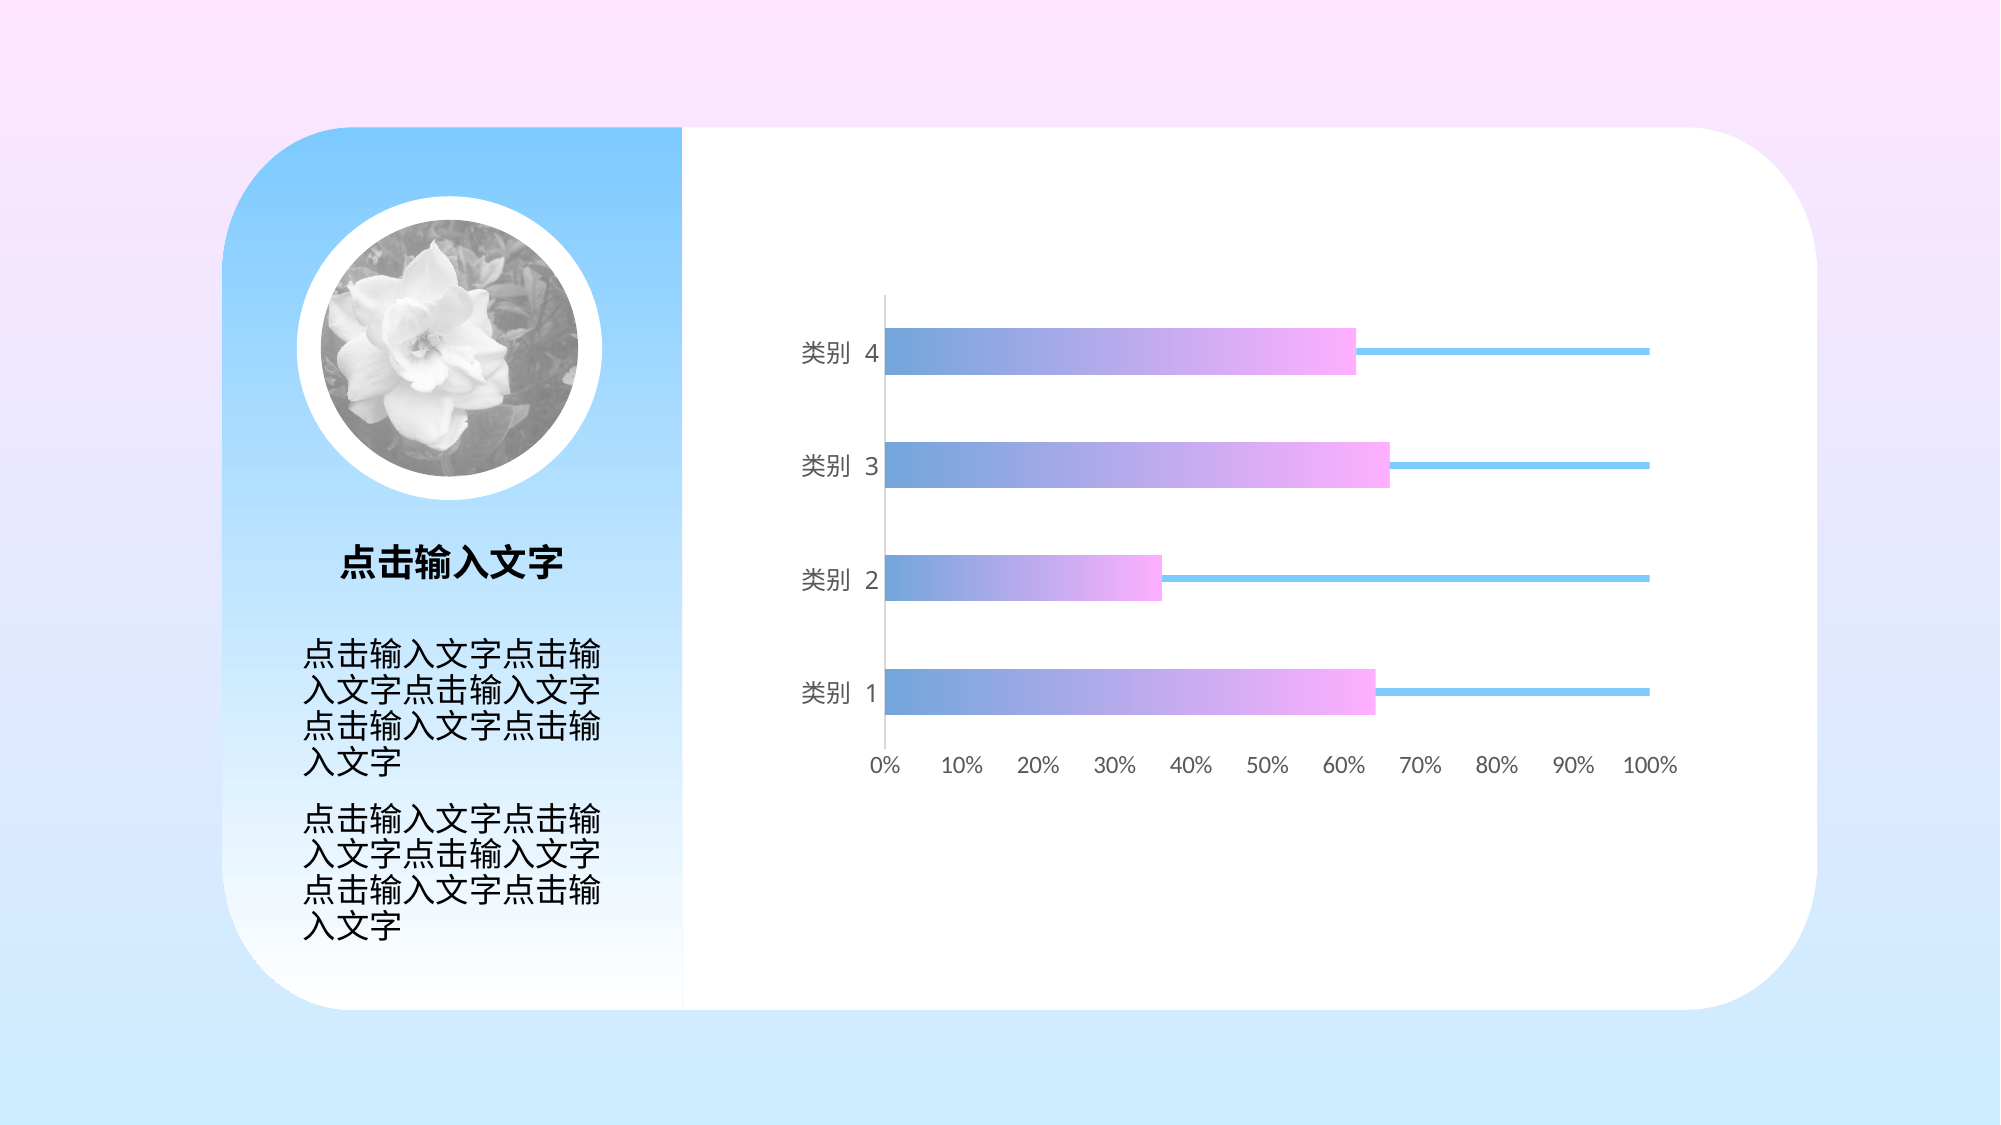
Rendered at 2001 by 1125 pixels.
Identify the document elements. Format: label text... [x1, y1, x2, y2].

list 点击输入文字 [284, 563, 621, 627]
chart [782, 284, 1696, 790]
picture [320, 219, 579, 477]
list 点击输入文字点击输入文字点击输入文字点击输入文字点击输入文字 点击输入文字点击输入文字点击输入文字点击输入文字点击输入文字 [287, 630, 625, 762]
